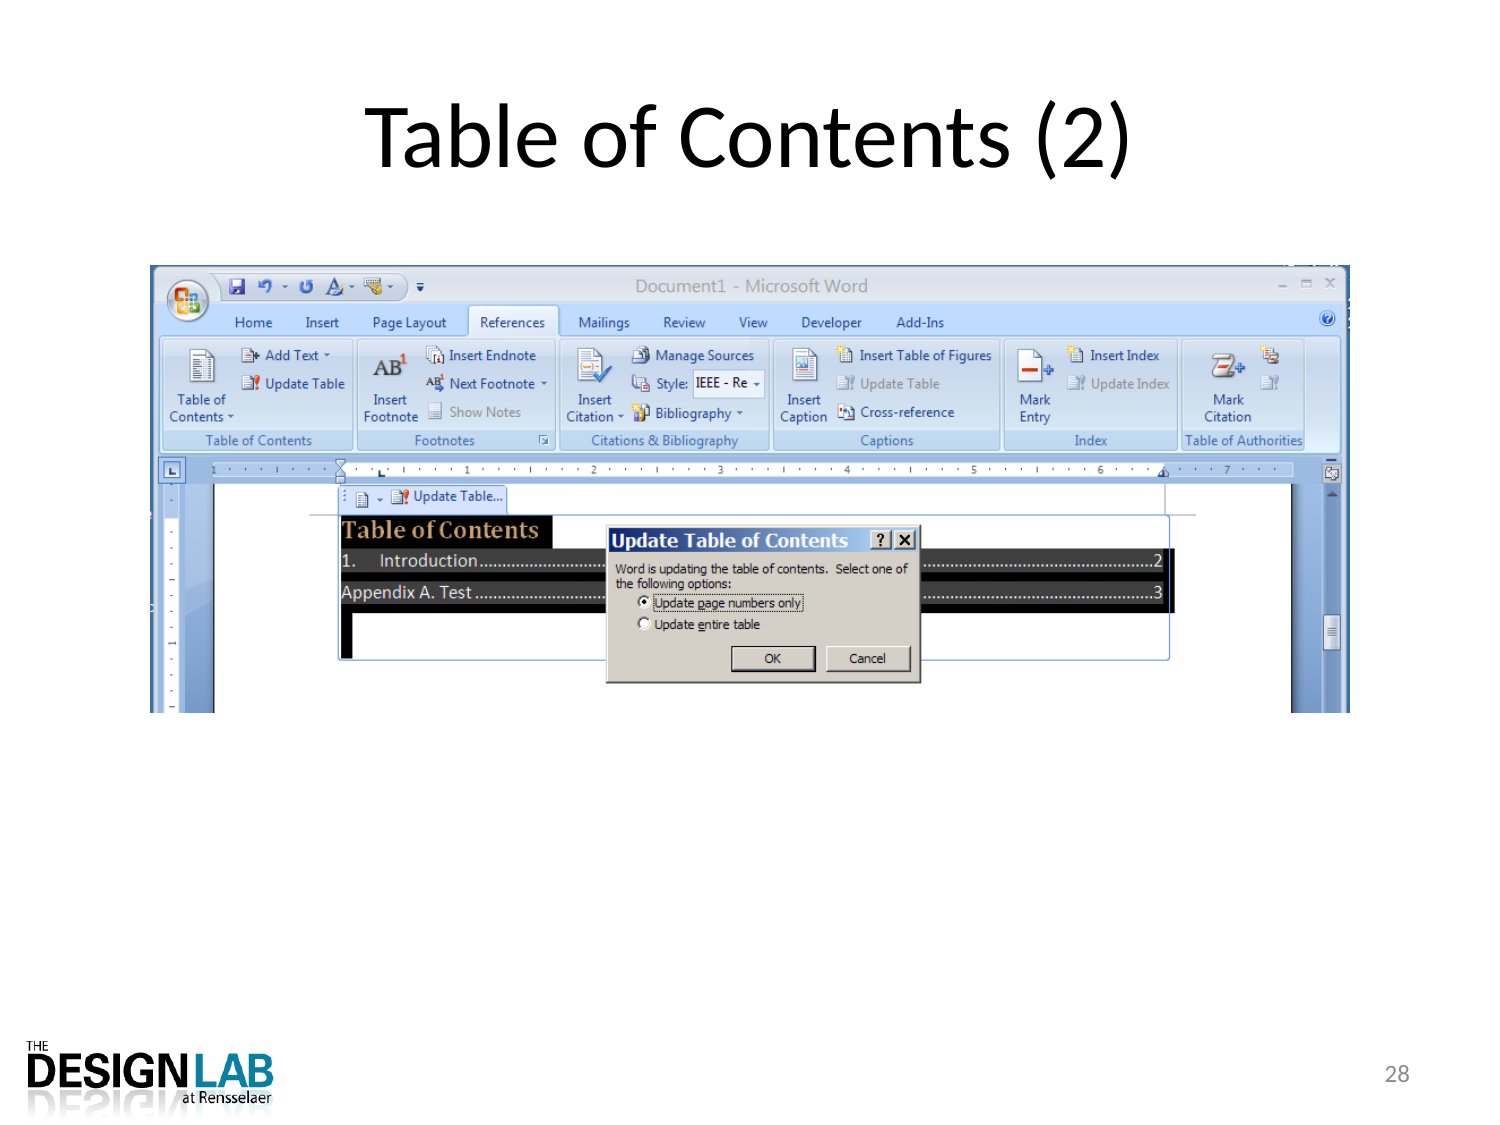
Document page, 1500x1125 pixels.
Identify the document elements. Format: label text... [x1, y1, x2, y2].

slide_number 28 [1074, 1042, 1425, 1103]
title Table of Contents (2) [75, 37, 1425, 225]
picture [149, 265, 1351, 713]
picture [24, 1037, 275, 1125]
